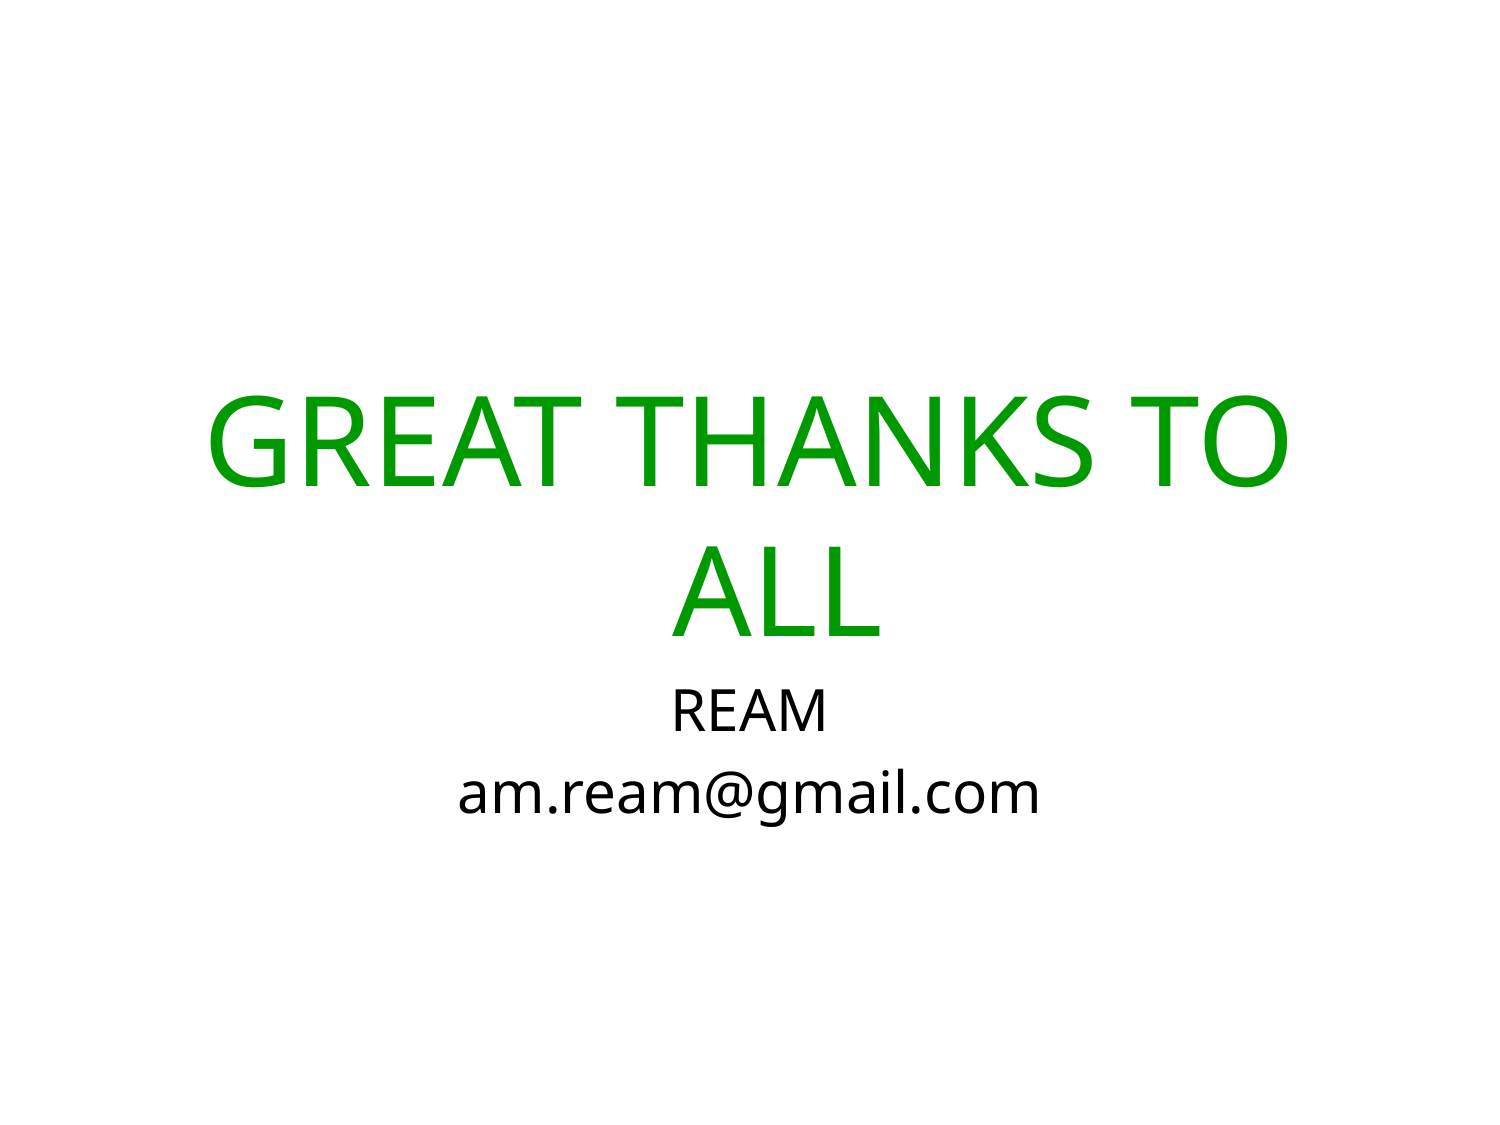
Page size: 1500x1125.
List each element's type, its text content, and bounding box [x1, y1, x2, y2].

list GREAT THANKS TO ALL REAM am.ream@gmail.com [75, 62, 1425, 1005]
